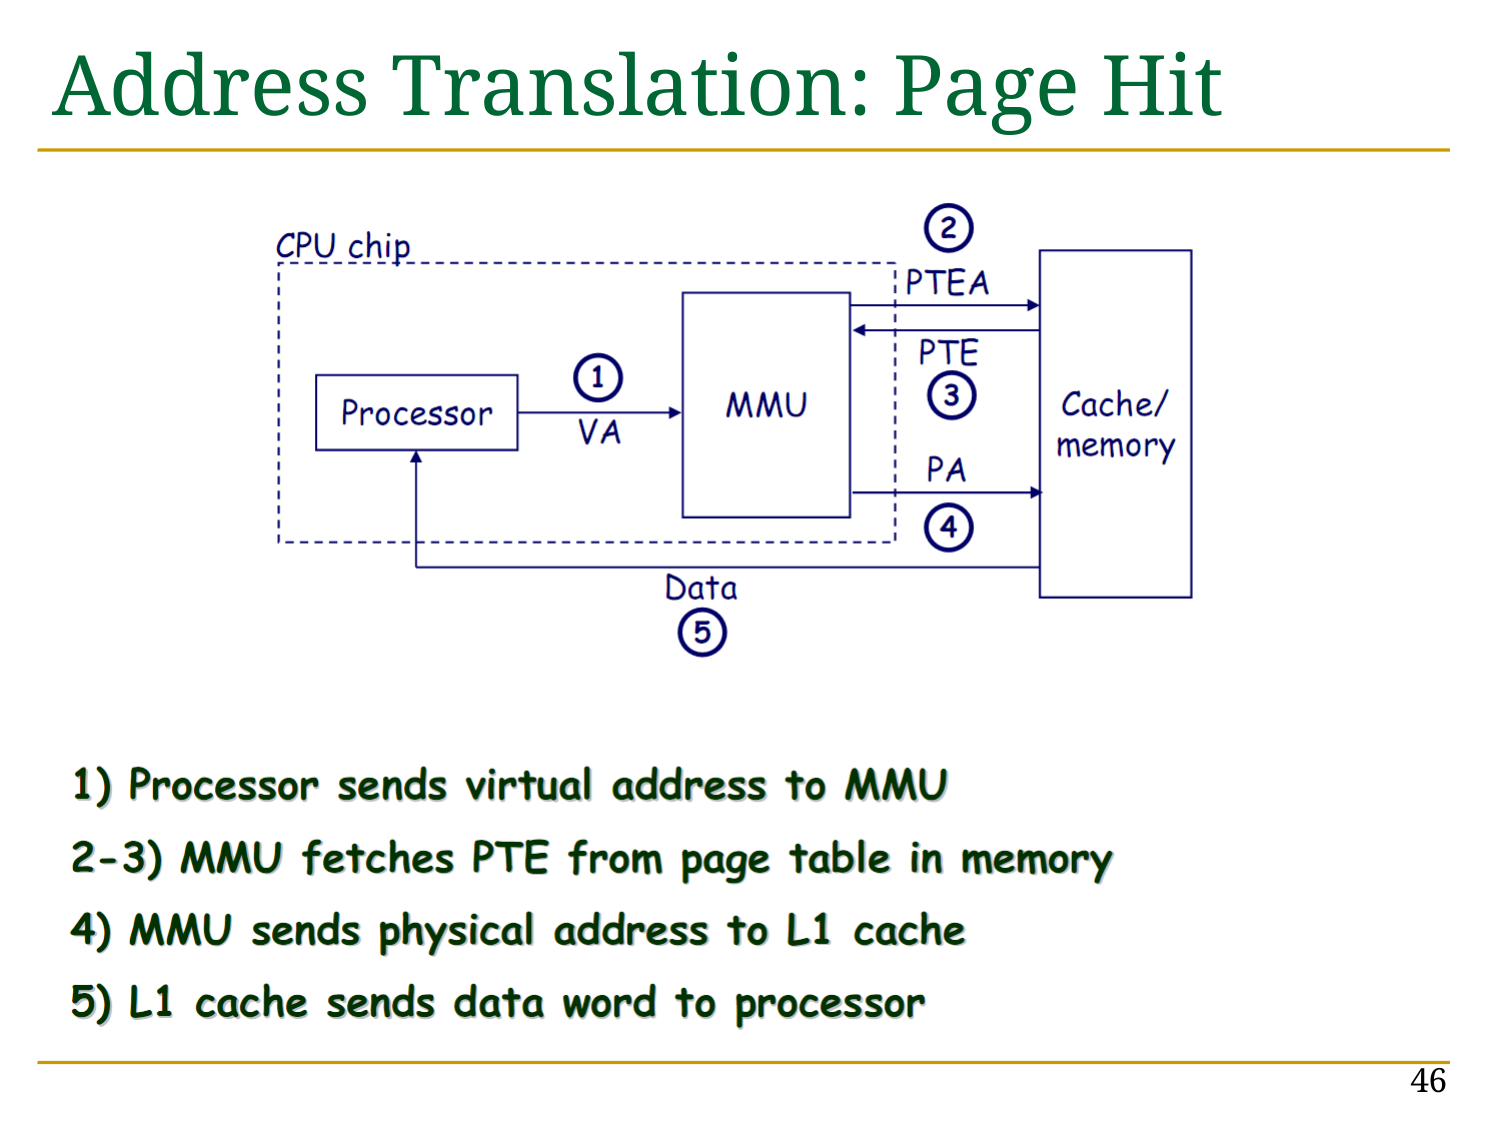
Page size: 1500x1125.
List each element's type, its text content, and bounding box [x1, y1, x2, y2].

slide_number 46 [1112, 1049, 1463, 1113]
title Address Translation: Page Hit [37, 24, 1450, 172]
picture [37, 172, 1468, 1042]
